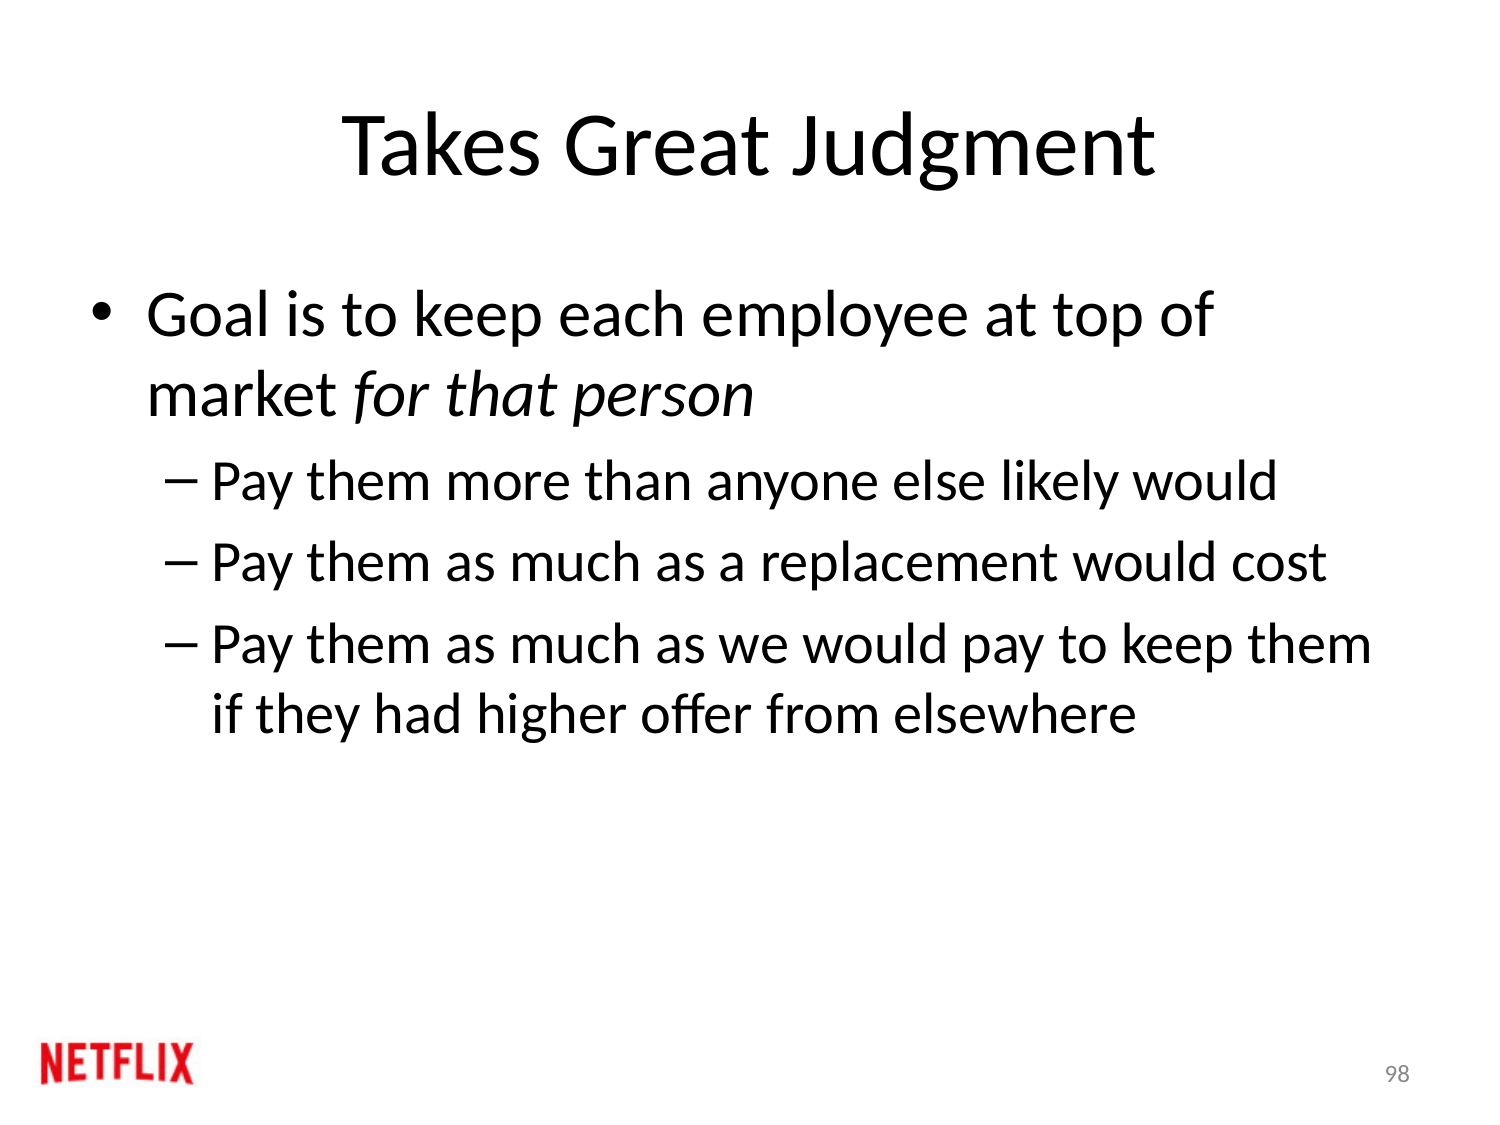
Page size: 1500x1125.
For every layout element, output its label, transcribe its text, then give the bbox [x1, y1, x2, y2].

title Takes Great Judgment [75, 45, 1425, 233]
list Goal is to keep each employee at top of market for that person Pay them more than anyone else likely would Pay them as much as a replacement would cost Pay them as much as we would pay to keep them if they had higher offer from elsewhere [75, 262, 1425, 1005]
slide_number ‹#› [1074, 1042, 1425, 1103]
picture [24, 1024, 211, 1104]
